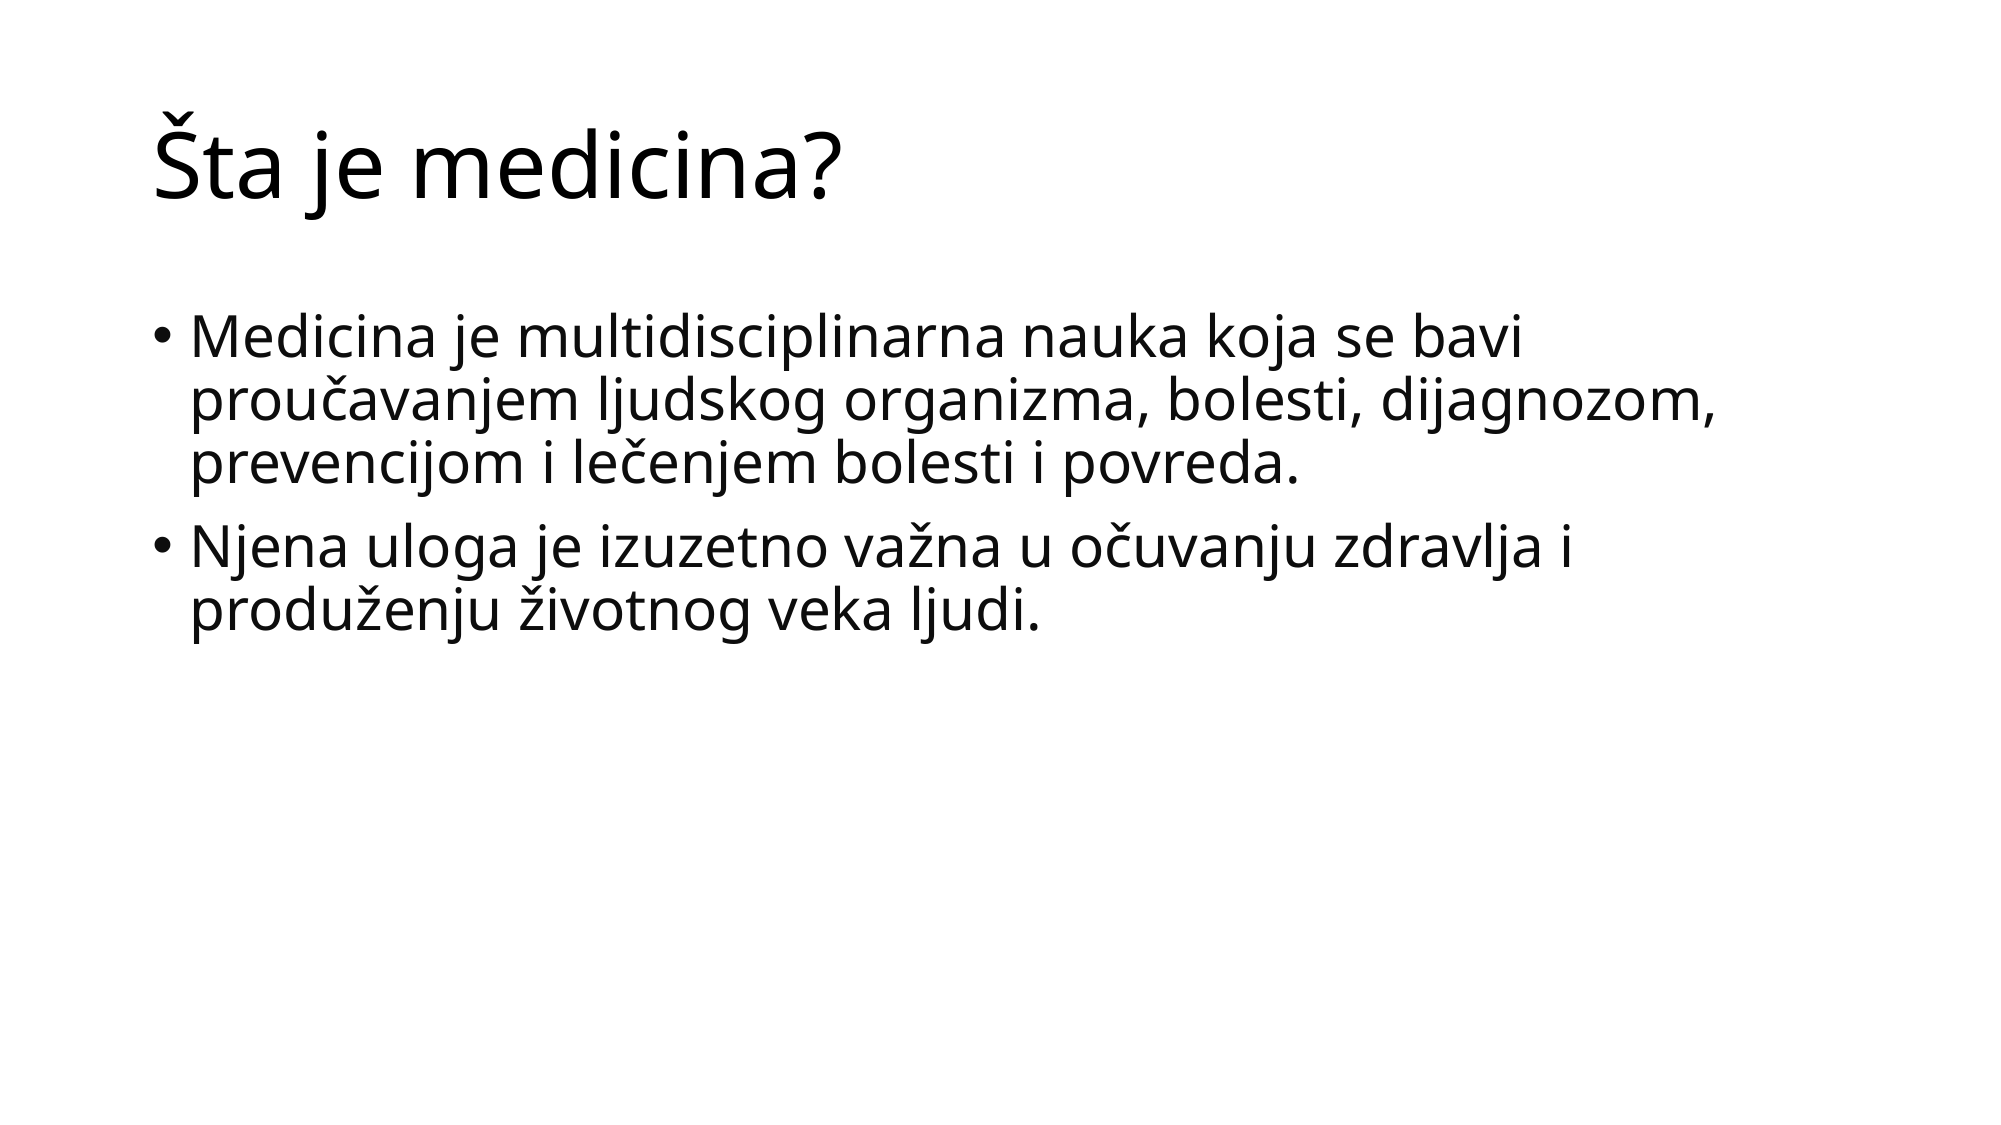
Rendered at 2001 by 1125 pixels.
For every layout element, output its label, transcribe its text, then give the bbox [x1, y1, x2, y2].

title Šta je medicina? [137, 59, 1863, 278]
list Medicina je multidisciplinarna nauka koja se bavi proučavanjem ljudskog organizma, bolesti, dijagnozom, prevencijom i lečenjem bolesti i povreda. Njena uloga je izuzetno važna u očuvanju zdravlja i produženju životnog veka ljudi. [137, 299, 1863, 1014]
